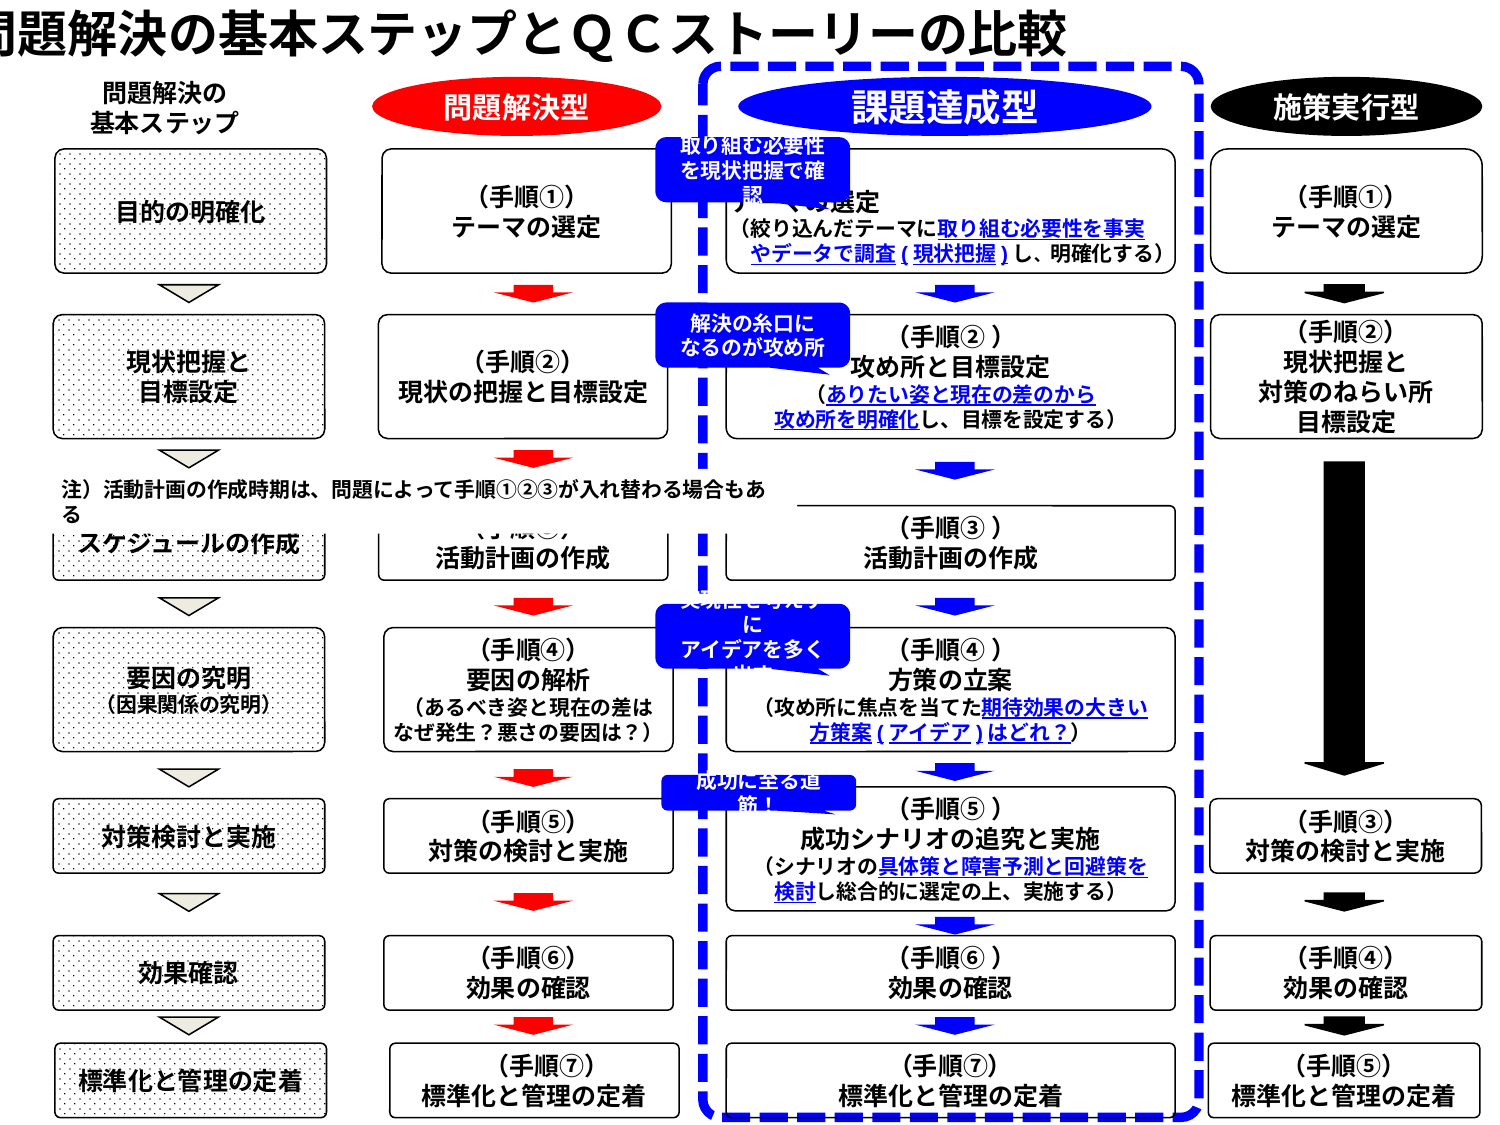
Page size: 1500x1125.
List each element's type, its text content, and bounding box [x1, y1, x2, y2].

text_box [159, 769, 219, 787]
text_box [915, 763, 995, 781]
text_box [159, 284, 219, 303]
text_box 問題解決の 基本ステップ [47, 77, 283, 138]
text_box （手順⑦） 標準化と管理の定着 [389, 1043, 680, 1118]
text_box （手順② ） 攻め所と目標設定 （ありたい姿と現在の差のから 攻め所を明確化し、目標を設定する） [726, 314, 1176, 439]
text_box 取り組む必要性を現状把握で確認 [653, 135, 853, 212]
text_box [493, 1017, 573, 1035]
text_box （手順④） 効果の確認 [1210, 935, 1482, 1011]
text_box 現状把握と 目標設定 [53, 314, 325, 439]
text_box 実現性を考えずに アイデアを多く出す [653, 601, 853, 678]
text_box （手順⑥ ） 効果の確認 [726, 935, 1176, 1011]
text_box 注）活動計画の作成時期は、問題によって手順①②③が入れ替わる場合もある [47, 468, 798, 534]
text_box （手順①） テーマの選定 （絞り込んだテーマに取り組む必要性を事実 やデータで調査(現状把握)し、明確化する） [726, 148, 1176, 274]
text_box [915, 597, 995, 616]
text_box 対策検討と実施 [53, 798, 325, 874]
text_box [493, 769, 573, 787]
text_box [915, 1017, 995, 1035]
text_box [493, 597, 573, 616]
text_box 効果確認 [53, 935, 325, 1011]
text_box （手順⑤ ） 成功シナリオの追究と実施 （シナリオの具体策と障害予測と回避策を 検討し総合的に選定の上、実施する） [726, 786, 1176, 911]
text_box [915, 916, 995, 935]
text_box 問題解決の基本ステップとＱＣストーリーの比較 [0, 0, 1083, 71]
text_box [159, 1017, 219, 1035]
text_box [1304, 462, 1384, 775]
text_box [915, 284, 995, 303]
text_box （手順⑤） 標準化と管理の定着 [1208, 1043, 1480, 1118]
text_box 問題解決型 [372, 76, 662, 136]
text_box [493, 450, 573, 468]
text_box [159, 893, 219, 912]
text_box （手順⑤） 対策の検討と実施 [383, 798, 674, 874]
text_box [915, 461, 995, 480]
text_box （手順④ ） 方策の立案 （攻め所に焦点を当てた期待効果の大きい 方策案(アイデア)はどれ？） [726, 627, 1176, 752]
text_box [159, 450, 219, 468]
text_box 標準化と管理の定着 [54, 1043, 327, 1118]
text_box 施策実行型 [1210, 76, 1483, 136]
text_box [1304, 284, 1384, 303]
text_box （手順④） 要因の解析 （あるべき姿と現在の差は なぜ発生？悪さの要因は？） [383, 627, 674, 752]
text_box 解決の糸口に なるのが攻め所 [653, 300, 853, 377]
text_box （手順①） テーマの選定 [1210, 148, 1483, 274]
text_box 要因の究明 （因果関係の究明） [53, 627, 325, 752]
text_box （手順⑥） 効果の確認 [383, 935, 674, 1011]
text_box [1304, 1017, 1384, 1035]
text_box [493, 893, 573, 911]
text_box 課題達成型 [738, 76, 1152, 136]
text_box [159, 597, 219, 616]
text_box 目的の明確化 [54, 148, 327, 274]
text_box （手順②） 現状の把握と目標設定 [378, 314, 668, 439]
text_box [493, 284, 573, 303]
text_box （手順③） 活動計画の作成 [378, 534, 668, 581]
text_box [1304, 893, 1384, 911]
text_box （手順③ ） 活動計画の作成 [726, 505, 1176, 581]
text_box （手順①） テーマの選定 [381, 148, 672, 274]
text_box [702, 66, 1199, 1118]
text_box （手順③） 対策の検討と実施 [1209, 798, 1482, 874]
text_box （手順②） 現状把握と 対策のねらい所 目標設定 [1210, 314, 1483, 439]
text_box スケジュールの作成 [53, 534, 325, 581]
text_box （手順⑦） 標準化と管理の定着 [726, 1043, 1176, 1118]
text_box 成功に至る道筋！ [659, 772, 859, 817]
